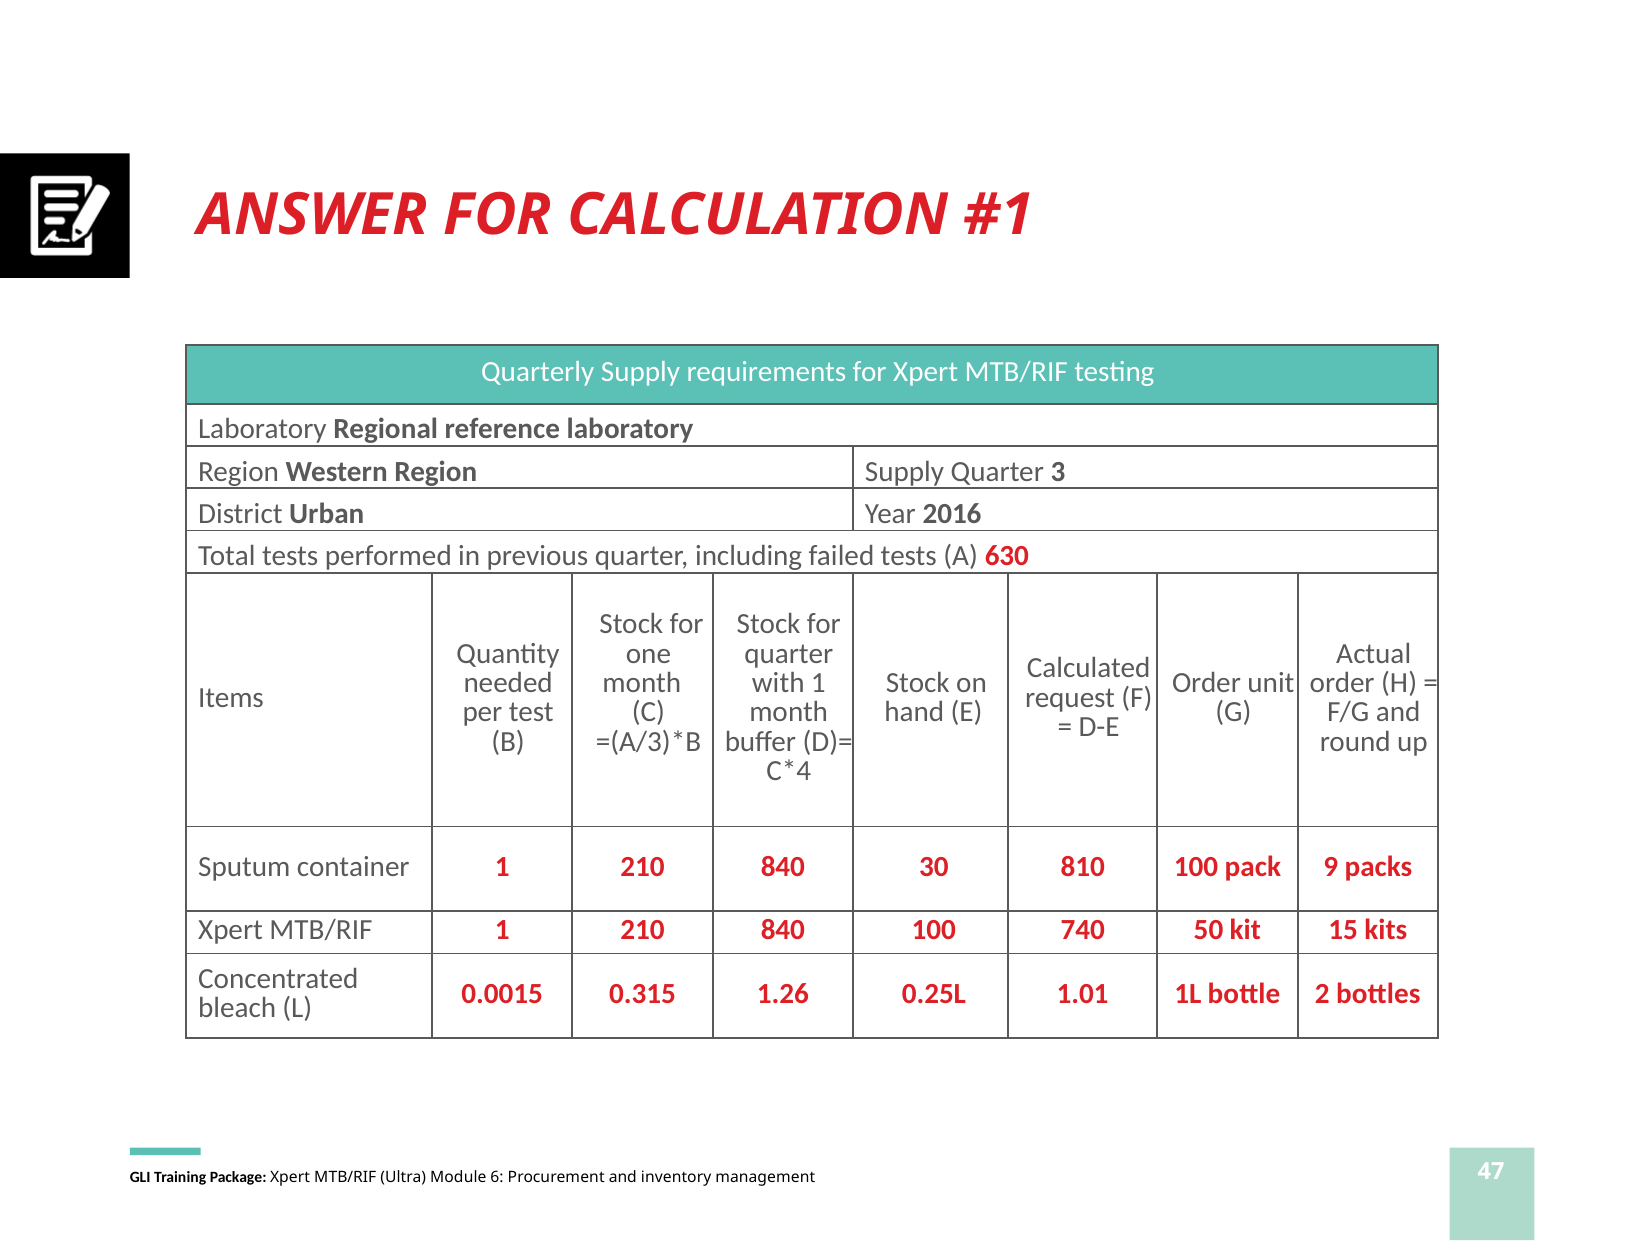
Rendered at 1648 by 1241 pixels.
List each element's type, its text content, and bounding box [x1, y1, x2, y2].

table_cell Laboratory Regional reference laboratory [187, 405, 1437, 445]
table_cell District Urban [187, 489, 852, 530]
title ANSWER FOR CALCULATION #1 [197, 153, 1450, 278]
table_cell 840 [714, 827, 852, 910]
table_cell 50 kit [1158, 912, 1297, 953]
table_cell Calculated request (F) = D-E [1009, 574, 1156, 826]
table_cell Stock for quarter with 1 month buffer (D)= C*4 [714, 574, 852, 826]
table_cell Actual order (H) = F/G and round up [1299, 574, 1437, 826]
table_cell 210 [573, 827, 712, 910]
picture [12, 158, 122, 270]
table_cell Region Western Region [187, 447, 852, 487]
table_header Quarterly Supply requirements for Xpert MTB/RIF testing [187, 346, 1437, 403]
table_cell 810 [1009, 827, 1156, 910]
table_cell 15 kits [1299, 912, 1437, 953]
table_cell 210 [573, 912, 712, 953]
table_cell 9 packs [1299, 827, 1437, 910]
table_cell Sputum container [187, 827, 431, 910]
table_cell Concentrated bleach (L) [187, 954, 431, 1037]
table_cell 1 [433, 827, 571, 910]
table_cell 2 bottles [1299, 954, 1437, 1037]
table_cell Order unit (G) [1158, 574, 1297, 826]
table_cell 1 [433, 912, 571, 953]
table_cell 100 [854, 912, 1007, 953]
table_cell Supply Quarter 3 [854, 447, 1437, 487]
table_cell 740 [1009, 912, 1156, 953]
table_cell 1.01 [1009, 954, 1156, 1037]
table_cell Stock on hand (E) [854, 574, 1007, 826]
table_cell Stock for one month (C) =(A/3)*B [573, 574, 712, 826]
table_cell Xpert MTB/RIF [187, 912, 431, 953]
table_cell 0.0015 [433, 954, 571, 1037]
table_cell 30 [854, 827, 1007, 910]
table_cell 100 pack [1158, 827, 1297, 910]
table_cell Quantity needed per test (B) [433, 574, 571, 826]
table_cell 1.26 [714, 954, 852, 1037]
table_cell Year 2016 [854, 489, 1437, 530]
table_cell Total tests performed in previous quarter, including failed tests (A) 630 [187, 531, 1437, 572]
table_cell 0.25L [854, 954, 1007, 1037]
table_cell 0.315 [573, 954, 712, 1037]
table_cell Items [187, 574, 431, 826]
table_cell 840 [714, 912, 852, 953]
table_cell 1L bottle [1158, 954, 1297, 1037]
